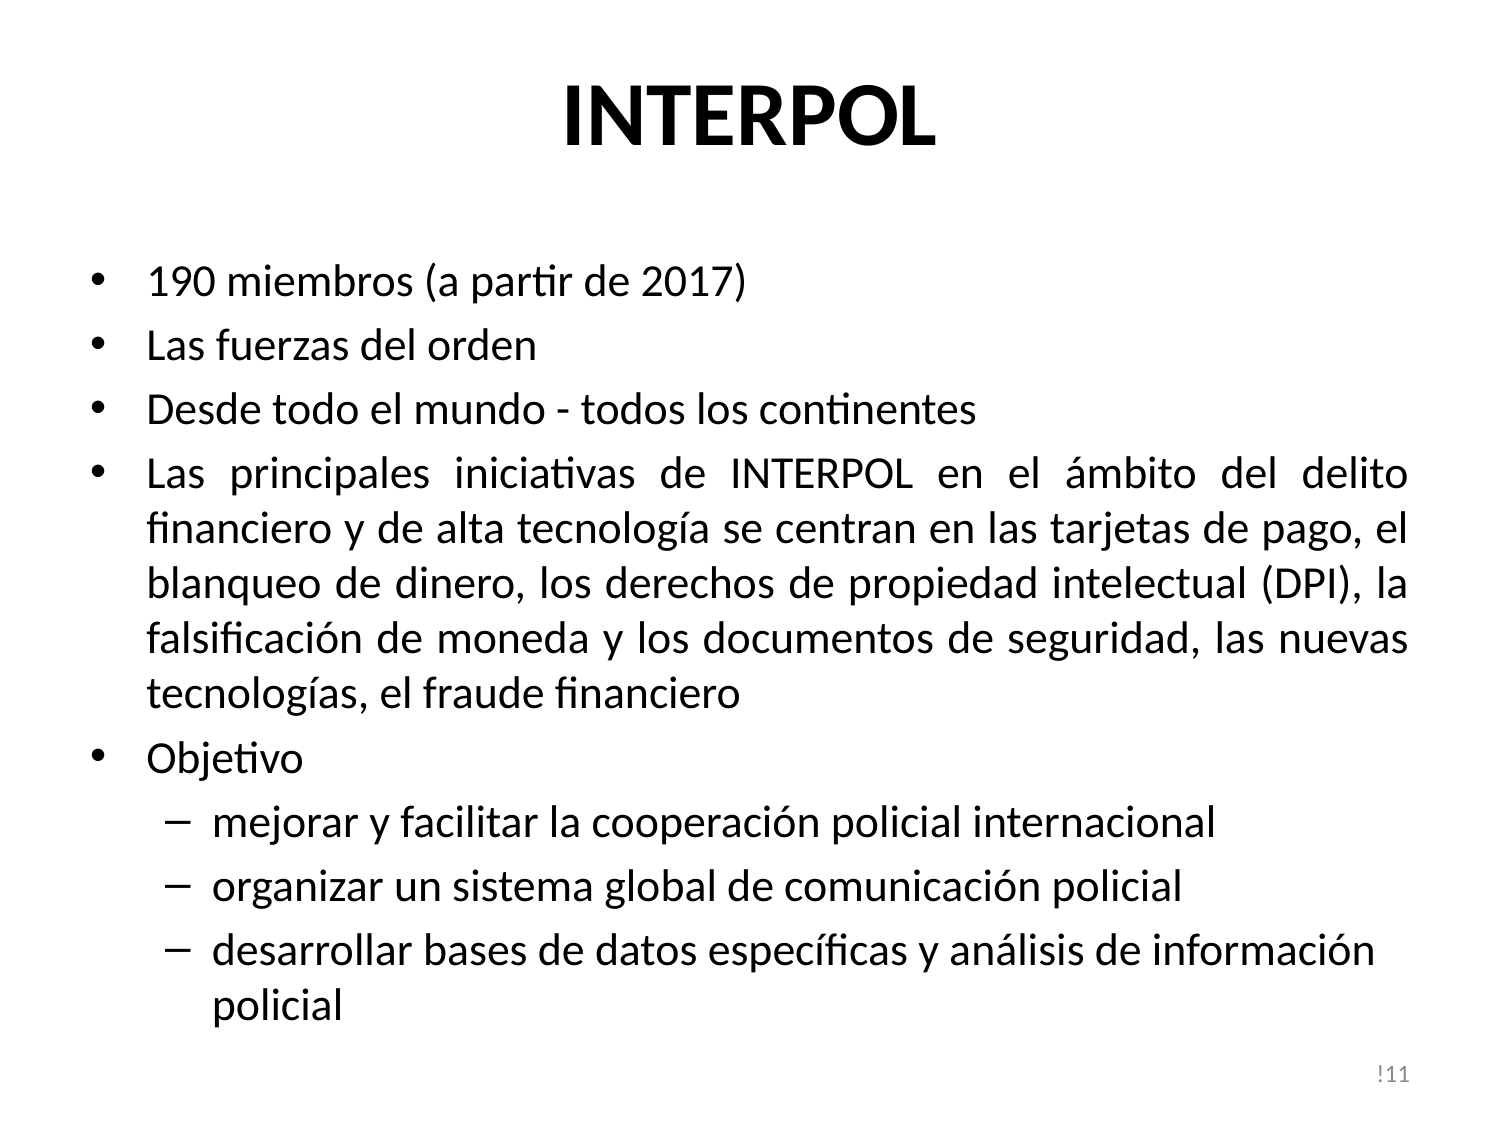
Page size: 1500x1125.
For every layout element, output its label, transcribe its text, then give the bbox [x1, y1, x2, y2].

slide_number !11 [1074, 1042, 1425, 1103]
title INTERPOL [75, 45, 1425, 172]
list 190 miembros (a partir de 2017) Las fuerzas del orden Desde todo el mundo - todos los continentes Las principales iniciativas de INTERPOL en el ámbito del delito financiero y de alta tecnología se centran en las tarjetas de pago, el blanqueo de dinero, los derechos de propiedad intelectual (DPI), la falsificación de moneda y los documentos de seguridad, las nuevas tecnologías, el fraude financiero Objetivo mejorar y facilitar la cooperación policial internacional organizar un sistema global de comunicación policial desarrollar bases de datos específicas y análisis de información policial [75, 243, 1425, 1080]
